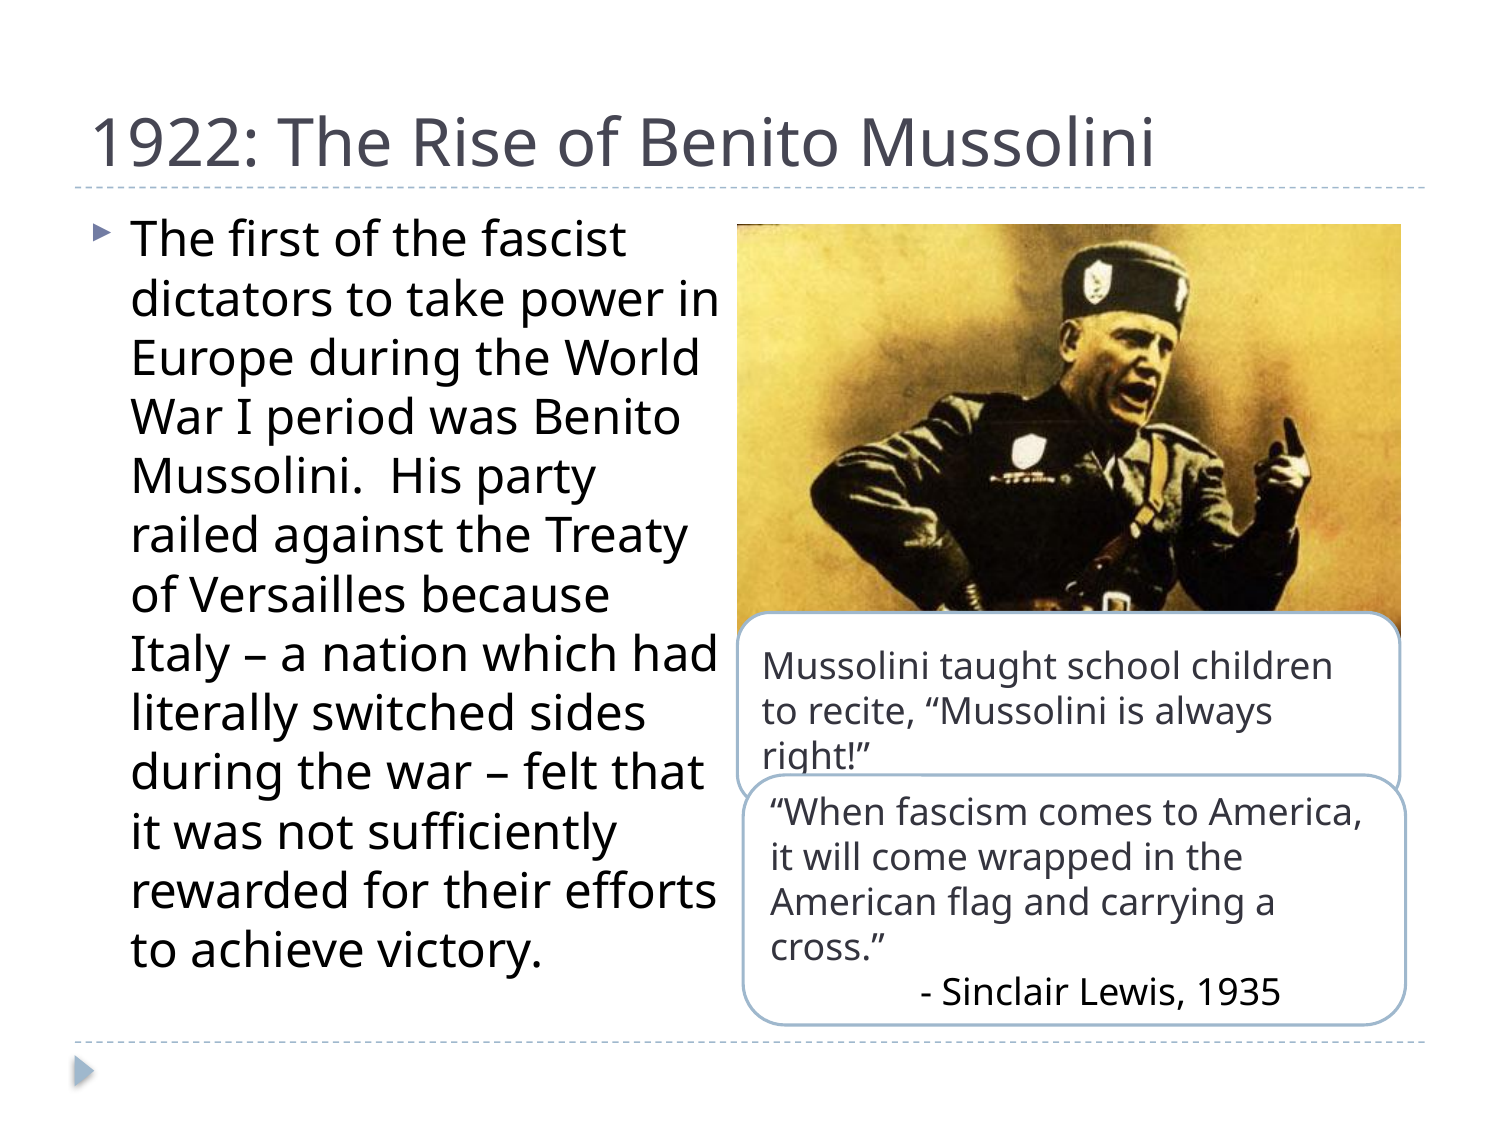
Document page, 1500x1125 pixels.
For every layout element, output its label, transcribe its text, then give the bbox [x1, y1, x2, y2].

text_box Mussolini taught school children to recite, “Mussolini is always right!” [735, 652, 1402, 798]
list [737, 224, 1401, 641]
title 1922: The Rise of Benito Mussolini [75, 37, 1425, 188]
text_box “When fascism comes to America, it will come wrapped in the American flag and carrying a cross.” - Sinclair Lewis, 1935 [741, 773, 1408, 1027]
list The first of the fascist dictators to take power in Europe during the World War I period was Benito Mussolini. His party railed against the Treaty of Versailles because Italy – a nation which had literally switched sides during the war – felt that it was not sufficiently rewarded for their efforts to achieve victory. [75, 200, 738, 1010]
